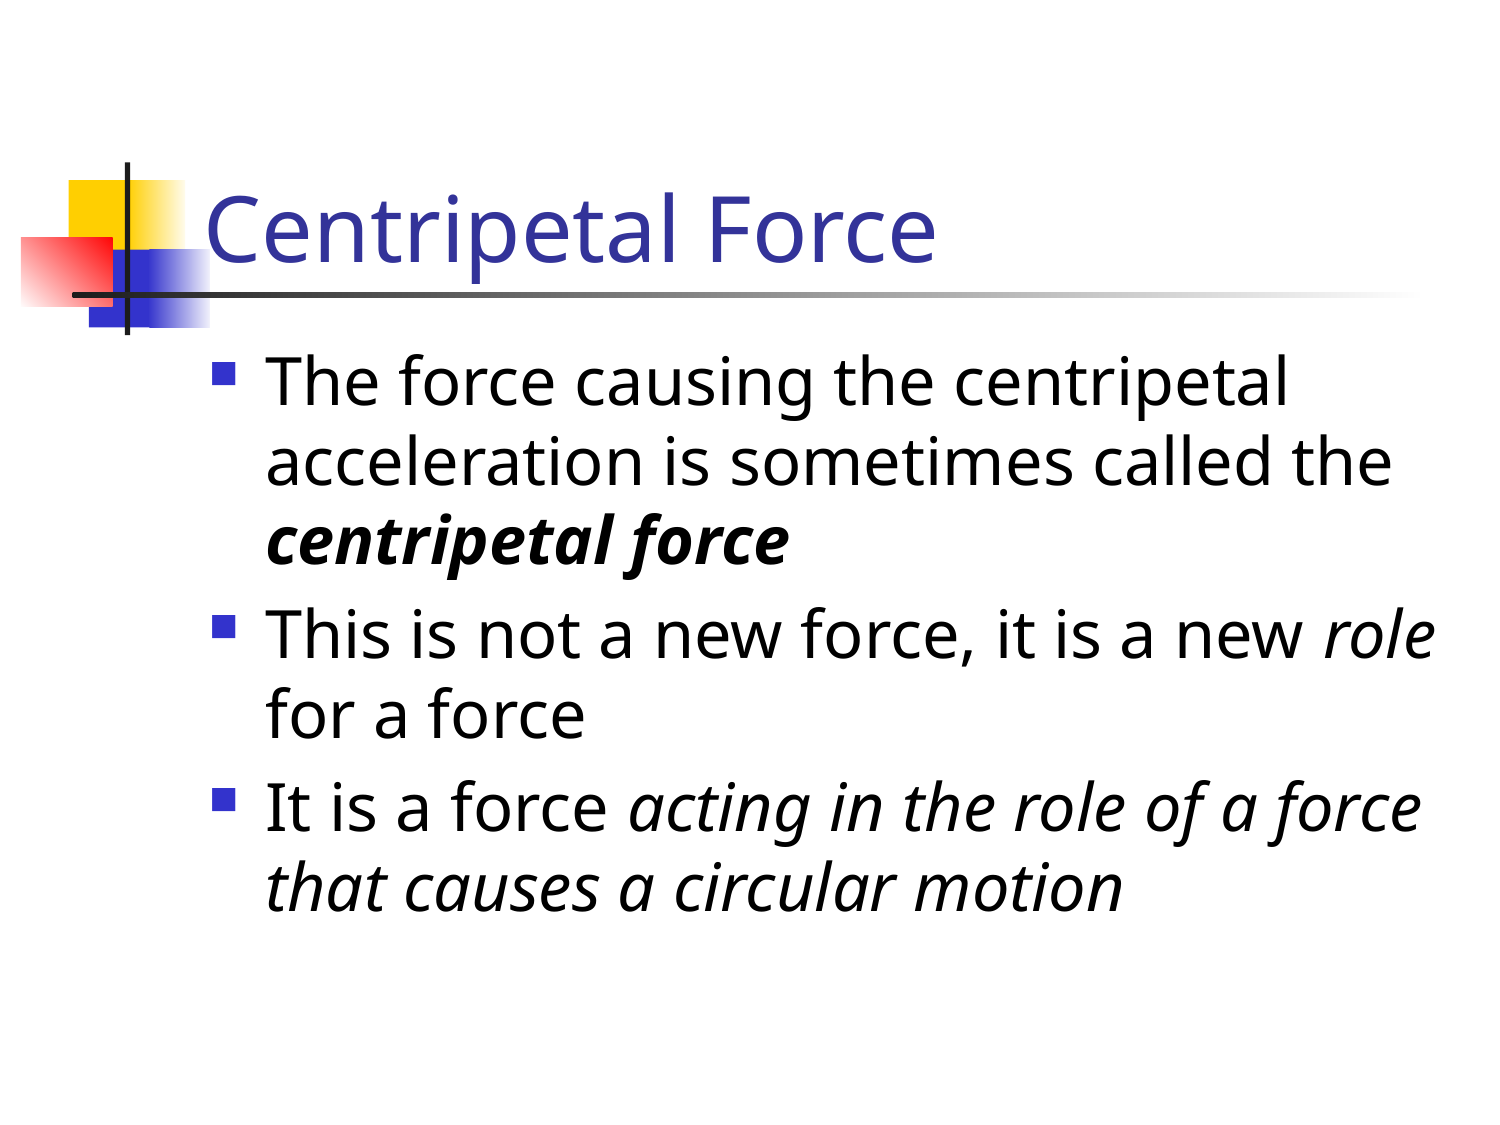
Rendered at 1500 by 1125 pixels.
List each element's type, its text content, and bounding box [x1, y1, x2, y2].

list The force causing the centripetal acceleration is sometimes called the centripetal force This is not a new force, it is a new role for a force It is a force acting in the role of a force that causes a circular motion [193, 330, 1470, 1007]
title Centripetal Force [188, 101, 1468, 289]
